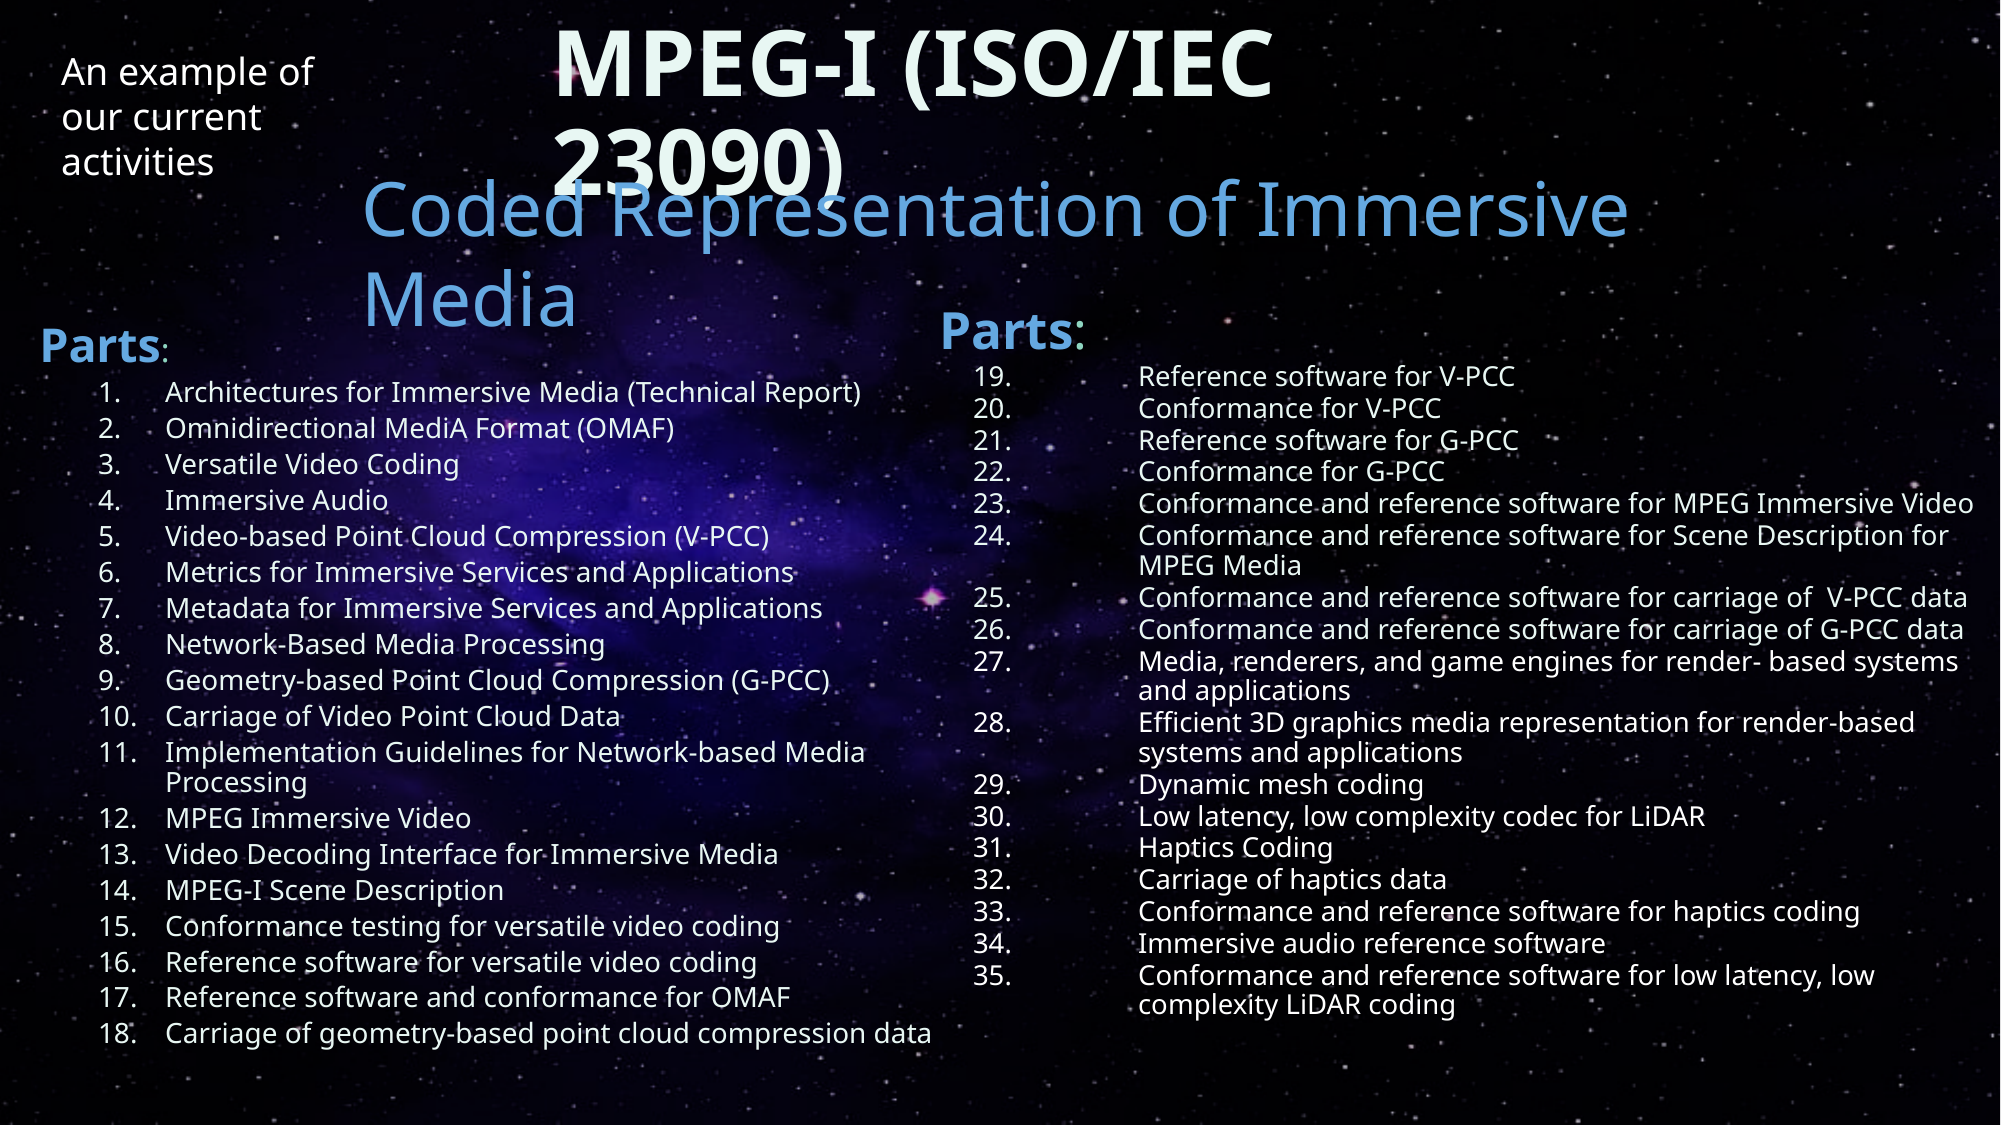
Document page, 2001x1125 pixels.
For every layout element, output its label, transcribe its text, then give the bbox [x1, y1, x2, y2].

text_box Parts: Reference software for V-PCC Conformance for V-PCC Reference software for G-PCC Conformance for G-PCC Conformance and reference software for MPEG Immersive Video Conformance and reference software for Scene Description for MPEG Media Conformance and reference software for carriage of V-PCC data Conformance and reference software for carriage of G-PCC data Media, renderers, and game engines for render- based systems and applications Efficient 3D graphics media representation for render-based systems and applications Dynamic mesh coding Low latency, low complexity codec for LiDAR Haptics Coding Carriage of haptics data Conformance and reference software for haptics coding Immersive audio reference software Conformance and reference software for low latency, low complexity LiDAR coding [924, 285, 2000, 1072]
text_box Coded Representation of Immersive Media [346, 154, 1699, 349]
title MPEG-I (ISO/IEC 23090) [536, 7, 1516, 154]
picture [0, 0, 2001, 1125]
list Parts: Architectures for Immersive Media (Technical Report) Omnidirectional MediA Format (OMAF) Versatile Video Coding Immersive Audio Video-based Point Cloud Compression (V-PCC) Metrics for Immersive Services and Applications Metadata for Immersive Services and Applications Network-Based Media Processing Geometry-based Point Cloud Compression (G-PCC) Carriage of Video Point Cloud Data Implementation Guidelines for Network-based Media Processing MPEG Immersive Video Video Decoding Interface for Immersive Media MPEG-I Scene Description Conformance testing for versatile video coding Reference software for versatile video coding Reference software and conformance for OMAF Carriage of geometry-based point cloud compression data [24, 285, 924, 1070]
text_box An example of our current activities [46, 40, 347, 191]
